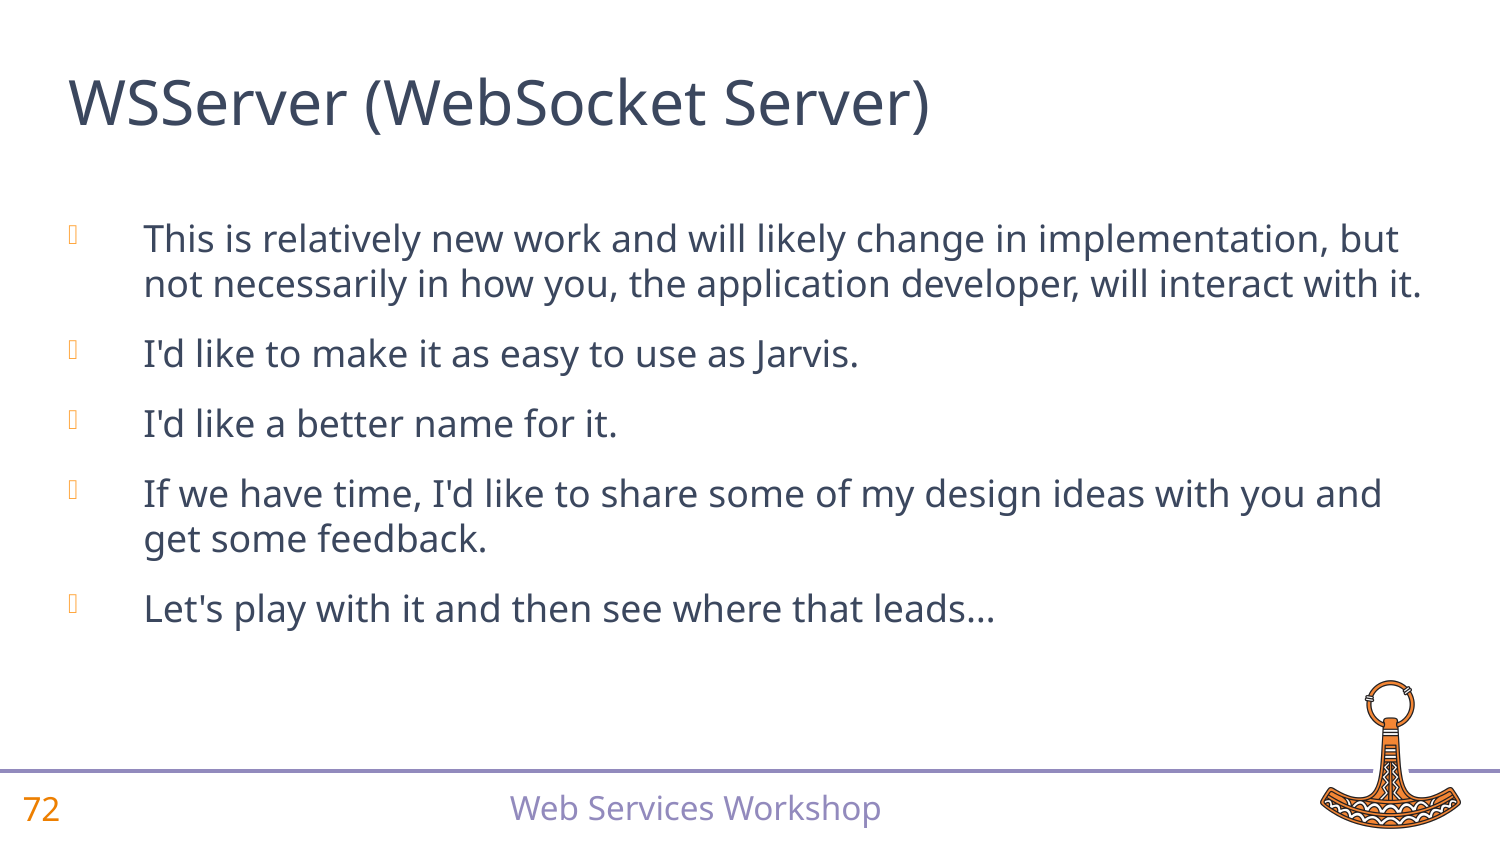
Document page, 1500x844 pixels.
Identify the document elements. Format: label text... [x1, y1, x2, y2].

list This is relatively new work and will likely change in implementation, but not necessarily in how you, the application developer, will interact with it. I'd like to make it as easy to use as Jarvis. I'd like a better name for it. If we have time, I'd like to share some of my design ideas with you and get some feedback. Let's play with it and then see where that leads… [53, 207, 1453, 740]
picture [1320, 680, 1461, 829]
title WSServer (WebSocket Server) [53, 43, 1203, 157]
